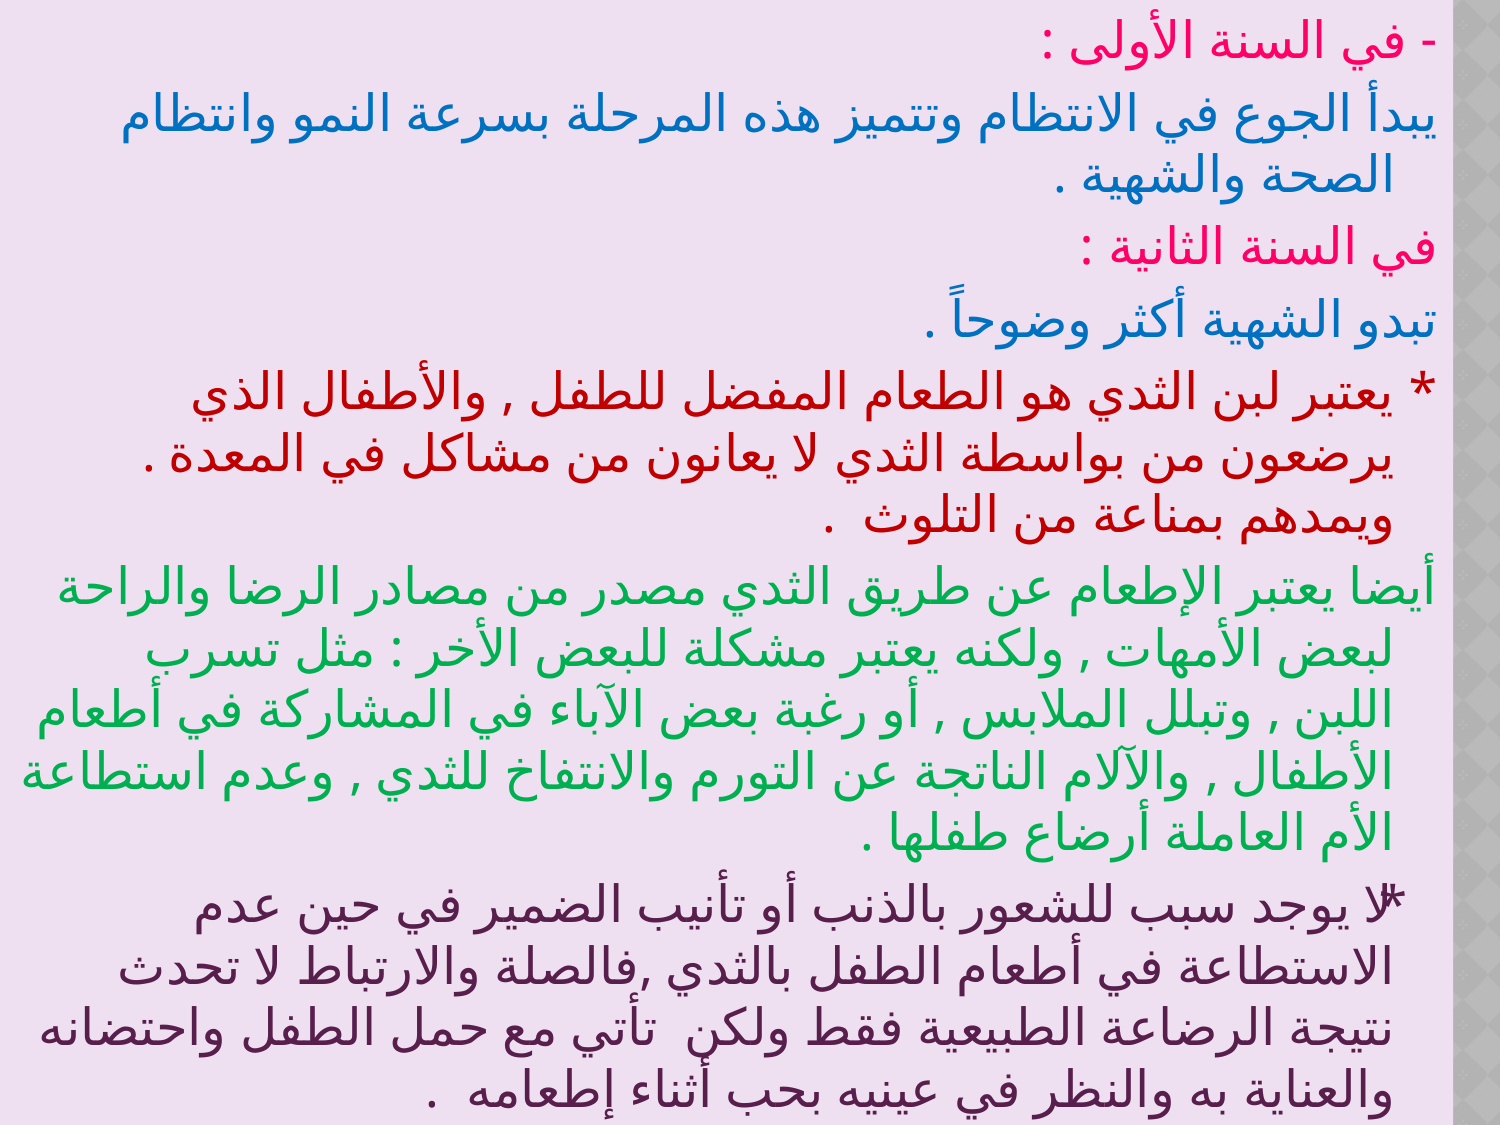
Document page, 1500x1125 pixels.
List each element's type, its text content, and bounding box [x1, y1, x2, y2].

list - في السنة الأولى : يبدأ الجوع في الانتظام وتتميز هذه المرحلة بسرعة النمو وانتظام الصحة والشهية . في السنة الثانية : تبدو الشهية أكثر وضوحاً . * يعتبر لبن الثدي هو الطعام المفضل للطفل , والأطفال الذي يرضعون من بواسطة الثدي لا يعانون من مشاكل في المعدة . ويمدهم بمناعة من التلوث . أيضا يعتبر الإطعام عن طريق الثدي مصدر من مصادر الرضا والراحة لبعض الأمهات , ولكنه يعتبر مشكلة للبعض الأخر : مثل تسرب اللبن , وتبلل الملابس , أو رغبة بعض الآباء في المشاركة في أطعام الأطفال , والآلام الناتجة عن التورم والانتفاخ للثدي , وعدم استطاعة الأم العاملة أرضاع طفلها . * لا يوجد سبب للشعور بالذنب أو تأنيب الضمير في حين عدم الاستطاعة في أطعام الطفل بالثدي ,فالصلة والارتباط لا تحدث نتيجة الرضاعة الطبيعية فقط ولكن تأتي مع حمل الطفل واحتضانه والعناية به والنظر في عينيه بحب أثناء إطعامه . [0, 0, 1454, 1125]
